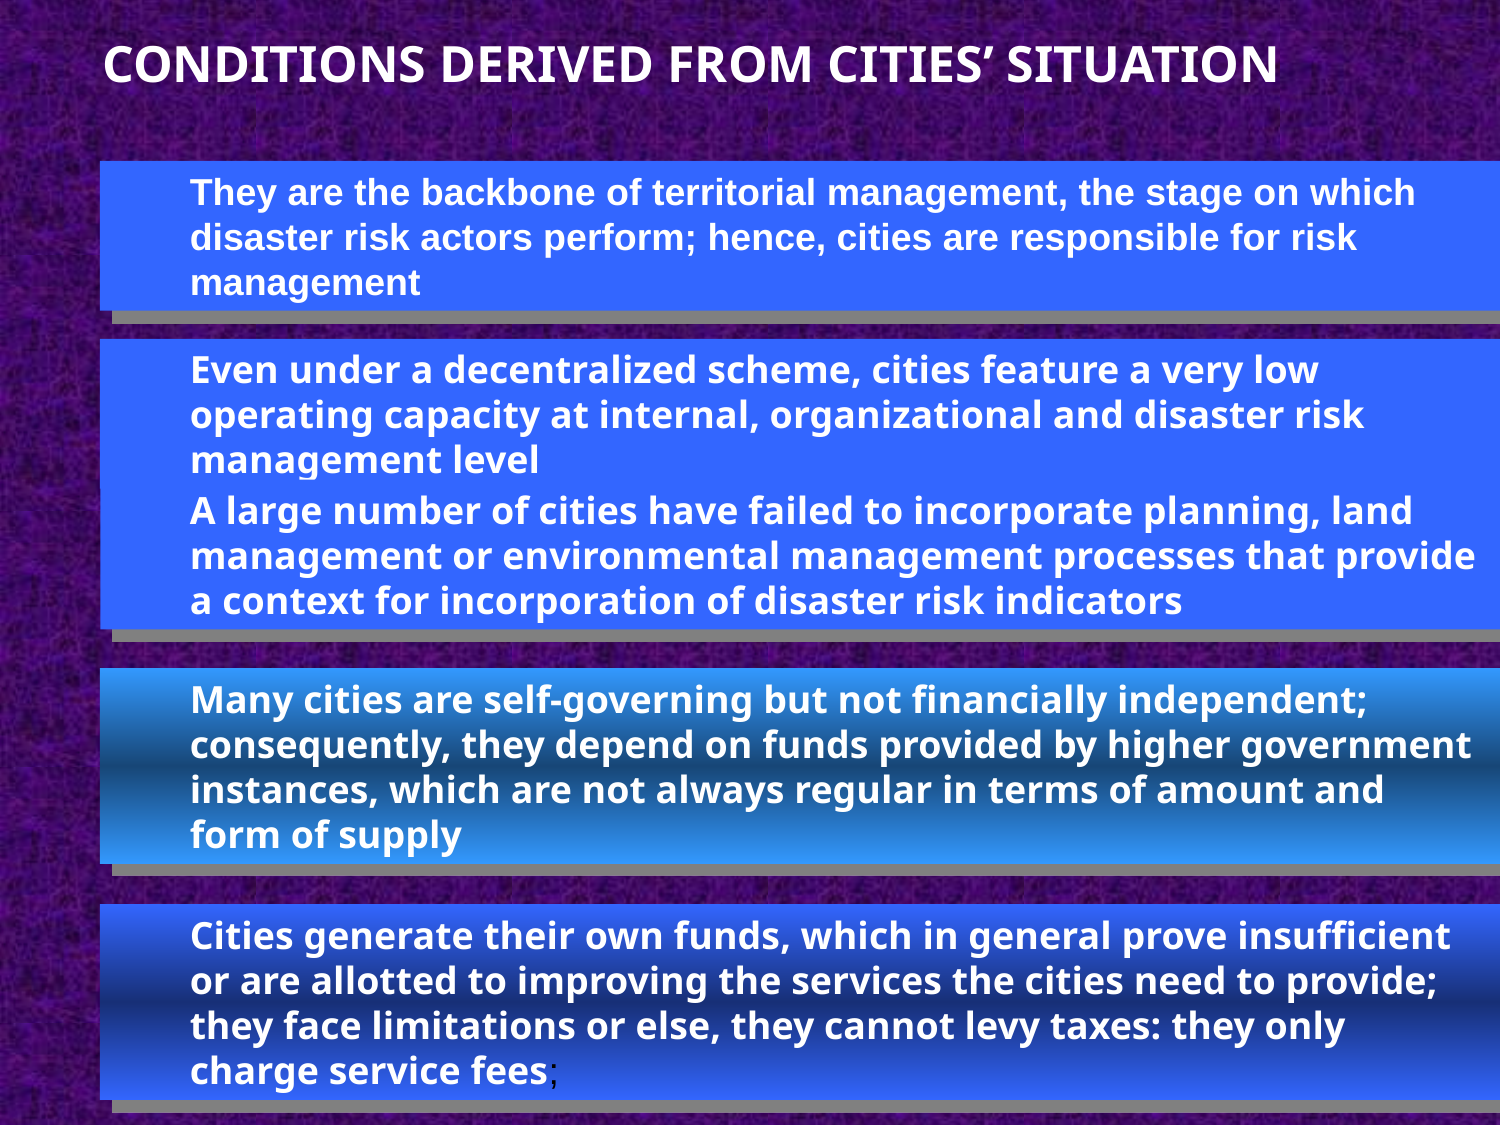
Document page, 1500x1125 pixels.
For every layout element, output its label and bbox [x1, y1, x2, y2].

text_box [87, 24, 1500, 1101]
picture [0, 0, 1500, 1125]
